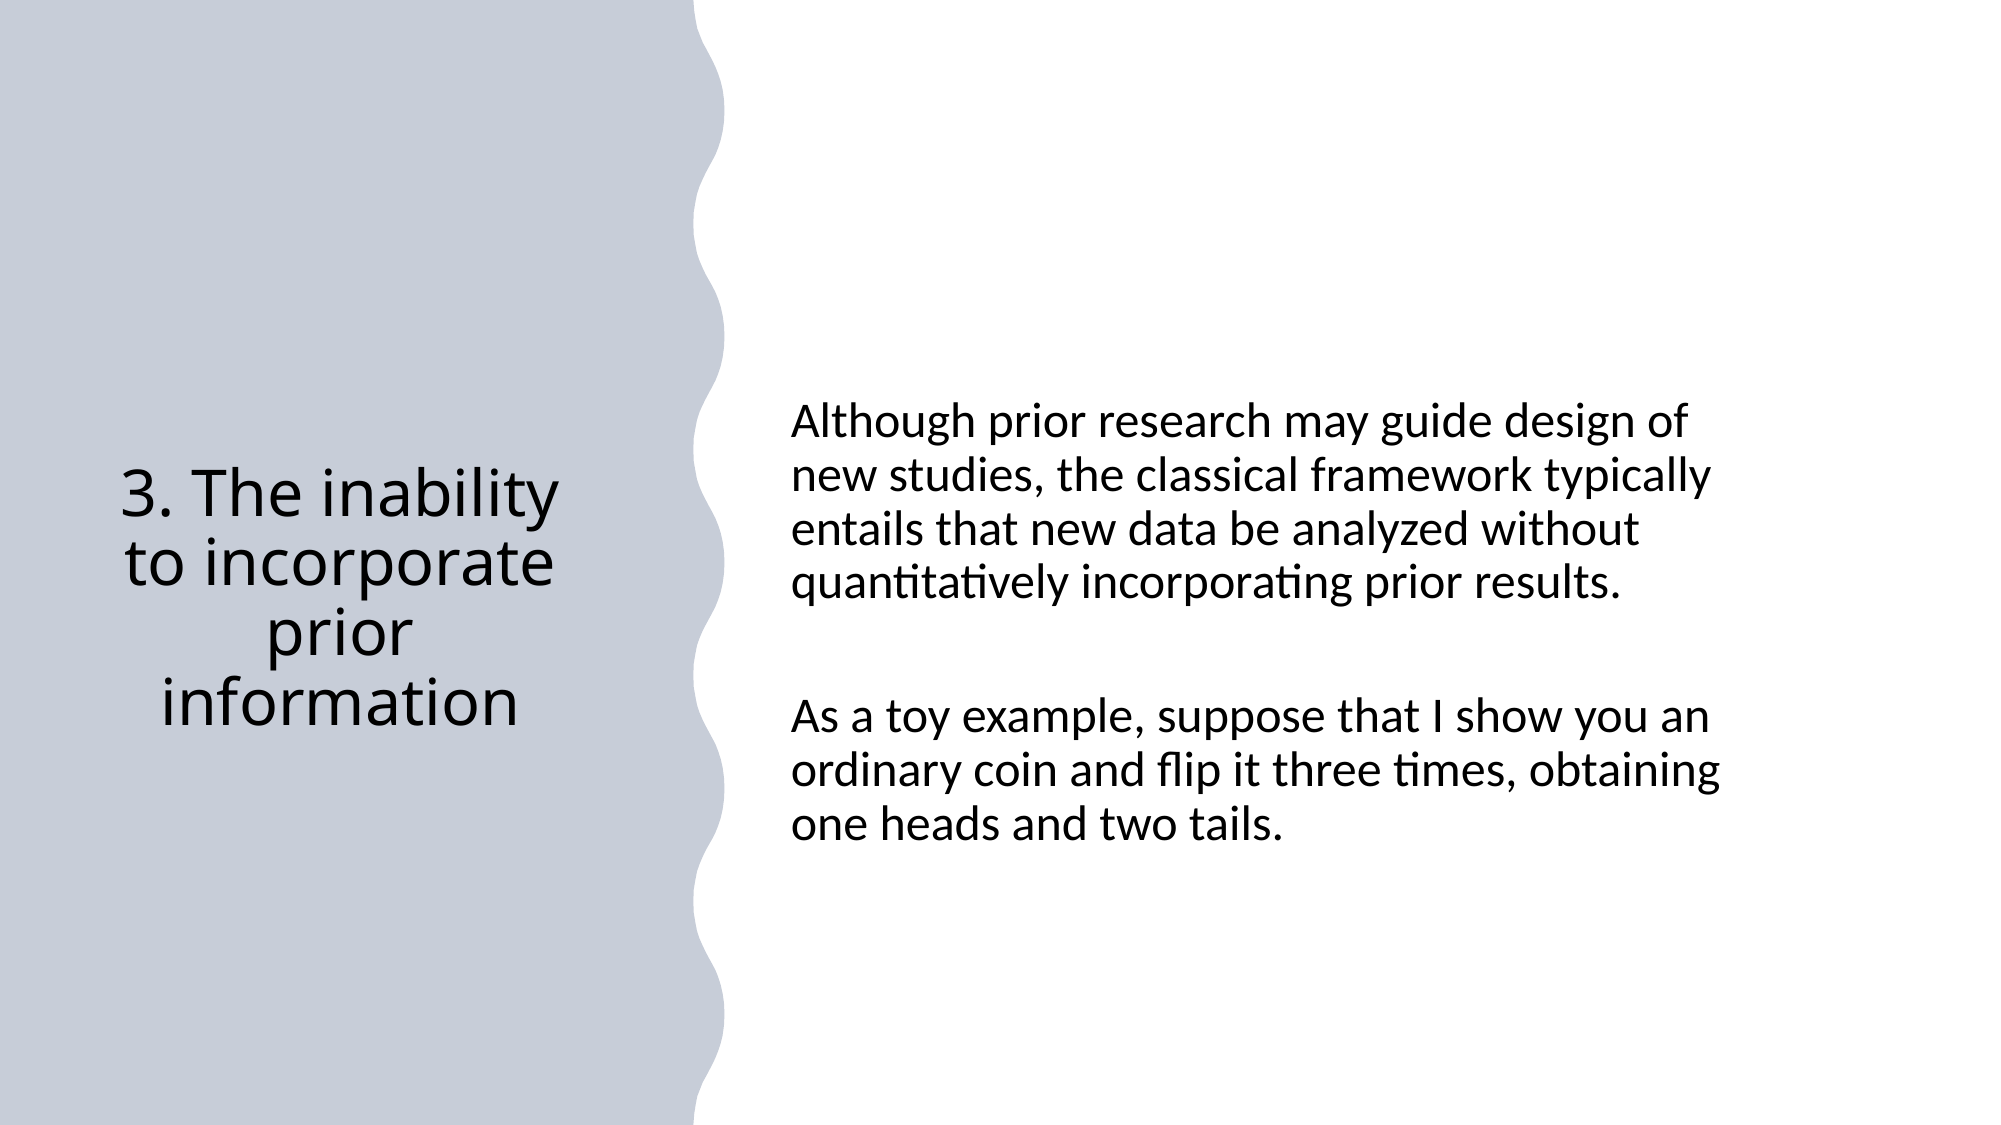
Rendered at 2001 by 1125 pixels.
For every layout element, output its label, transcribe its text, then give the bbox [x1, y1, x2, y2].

title 3. The inability to incorporate prior information [75, 118, 606, 747]
text_box [0, 0, 726, 1125]
text_box [695, 0, 2000, 1125]
list Although prior research may guide design of new studies, the classical framework typically entails that new data be analyzed without quantitatively incorporating prior results. As a toy example, suppose that I show you an ordinary coin and flip it three times, obtaining one heads and two tails. [775, 118, 1800, 1050]
